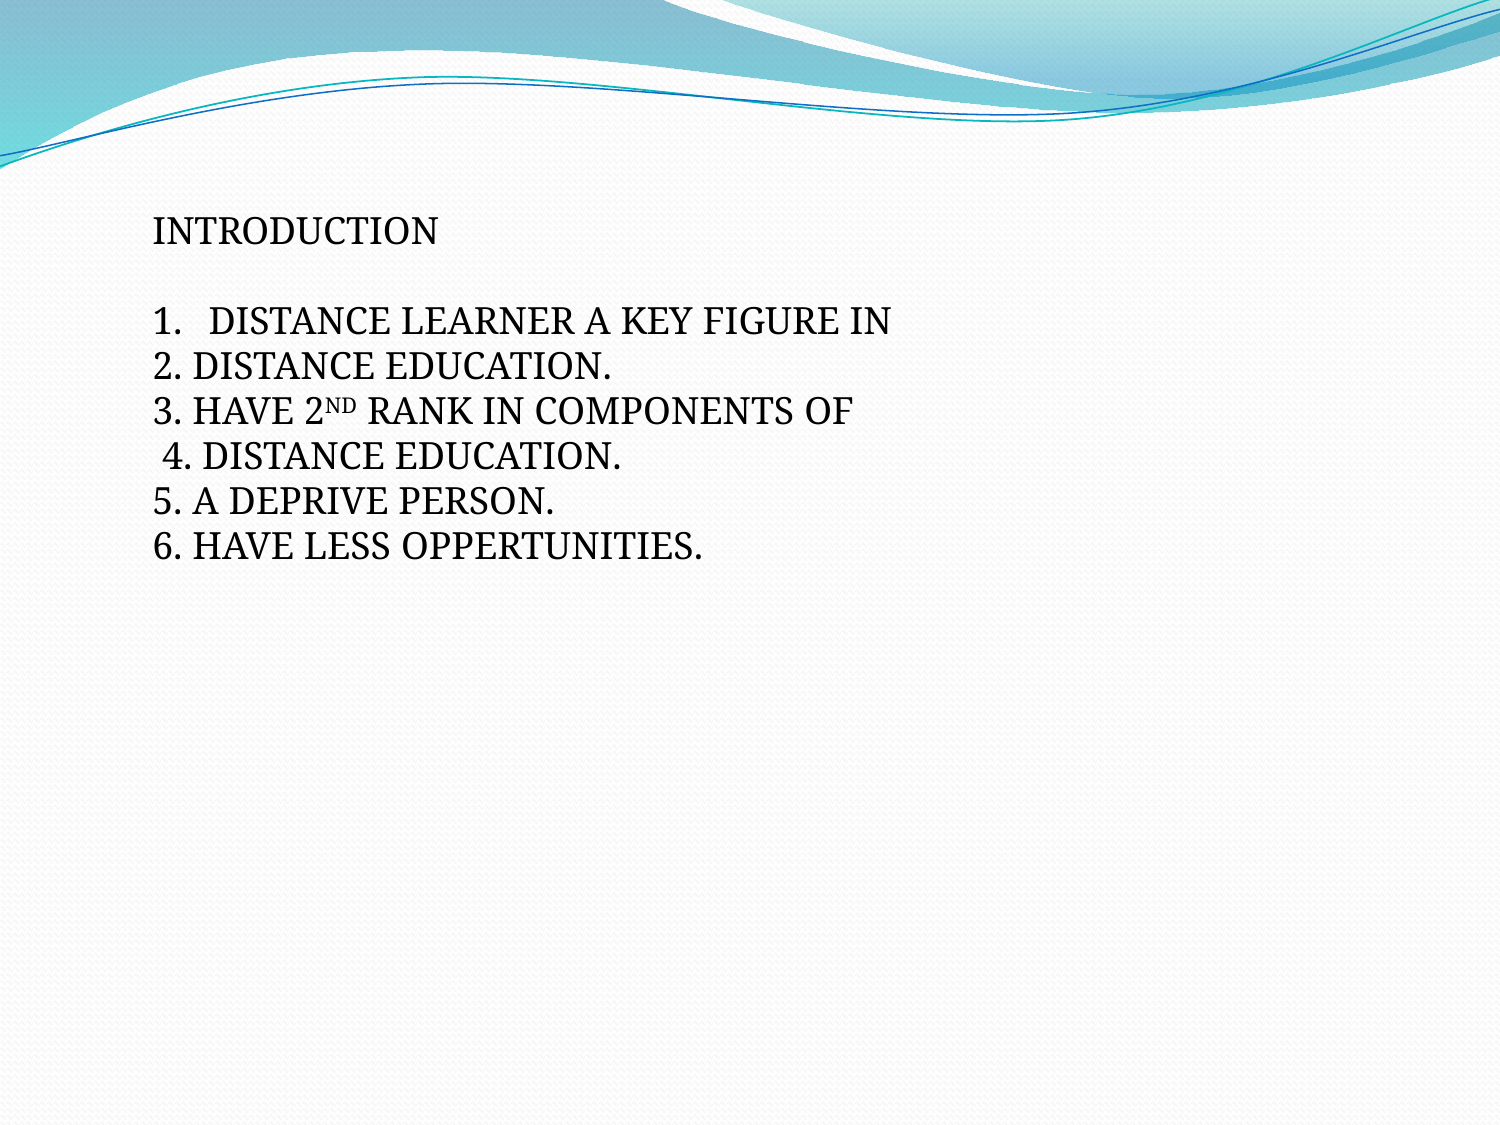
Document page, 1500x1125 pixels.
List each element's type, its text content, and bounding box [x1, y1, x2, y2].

text_box INTRODUCTION DISTANCE LEARNER A KEY FIGURE IN 2. DISTANCE EDUCATION. 3. HAVE 2ND RANK IN COMPONENTS OF 4. DISTANCE EDUCATION. 5. A DEPRIVE PERSON. 6. HAVE LESS OPPERTUNITIES. [137, 199, 913, 620]
